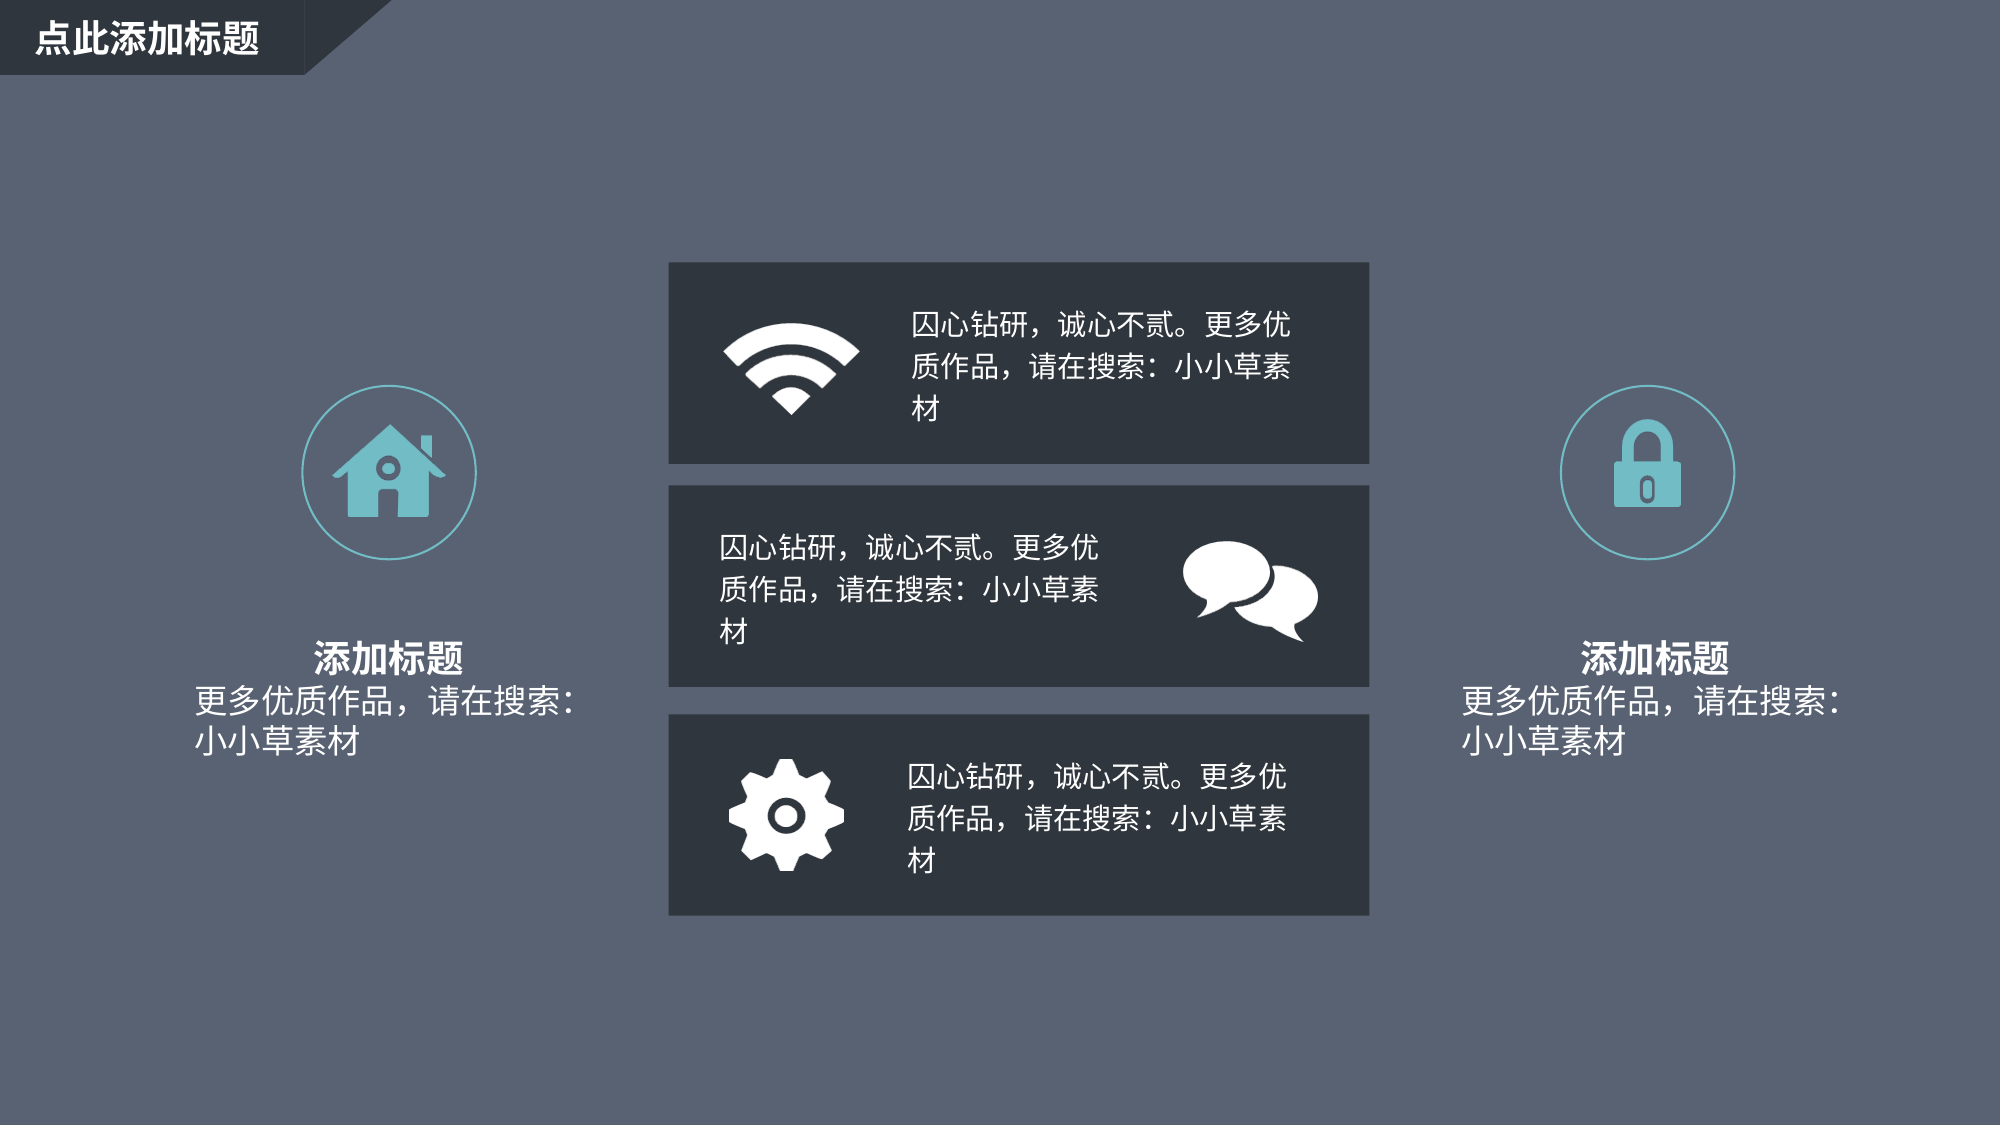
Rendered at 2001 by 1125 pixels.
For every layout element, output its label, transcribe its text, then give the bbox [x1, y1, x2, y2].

text_box 添加标题 更多优质作品，请在搜索：小小草素材 [1453, 586, 1857, 764]
text_box [668, 714, 1370, 916]
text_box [0, 0, 392, 76]
picture [331, 424, 447, 518]
text_box [668, 485, 1370, 687]
text_box [668, 262, 1370, 464]
text_box 囚心钻研，诚心不贰。更多优质作品，请在搜索：小小草素材 [904, 295, 1318, 430]
text_box [302, 385, 476, 560]
text_box [1560, 385, 1735, 560]
text_box 囚心钻研，诚心不贰。更多优质作品，请在搜索：小小草素材 [712, 518, 1126, 652]
picture [723, 323, 860, 416]
picture [1613, 419, 1682, 508]
picture [1182, 541, 1319, 643]
text_box 囚心钻研，诚心不贰。更多优质作品，请在搜索：小小草素材 [899, 747, 1314, 881]
text_box 添加标题 更多优质作品，请在搜索：小小草素材 [187, 586, 590, 764]
picture [729, 758, 845, 872]
